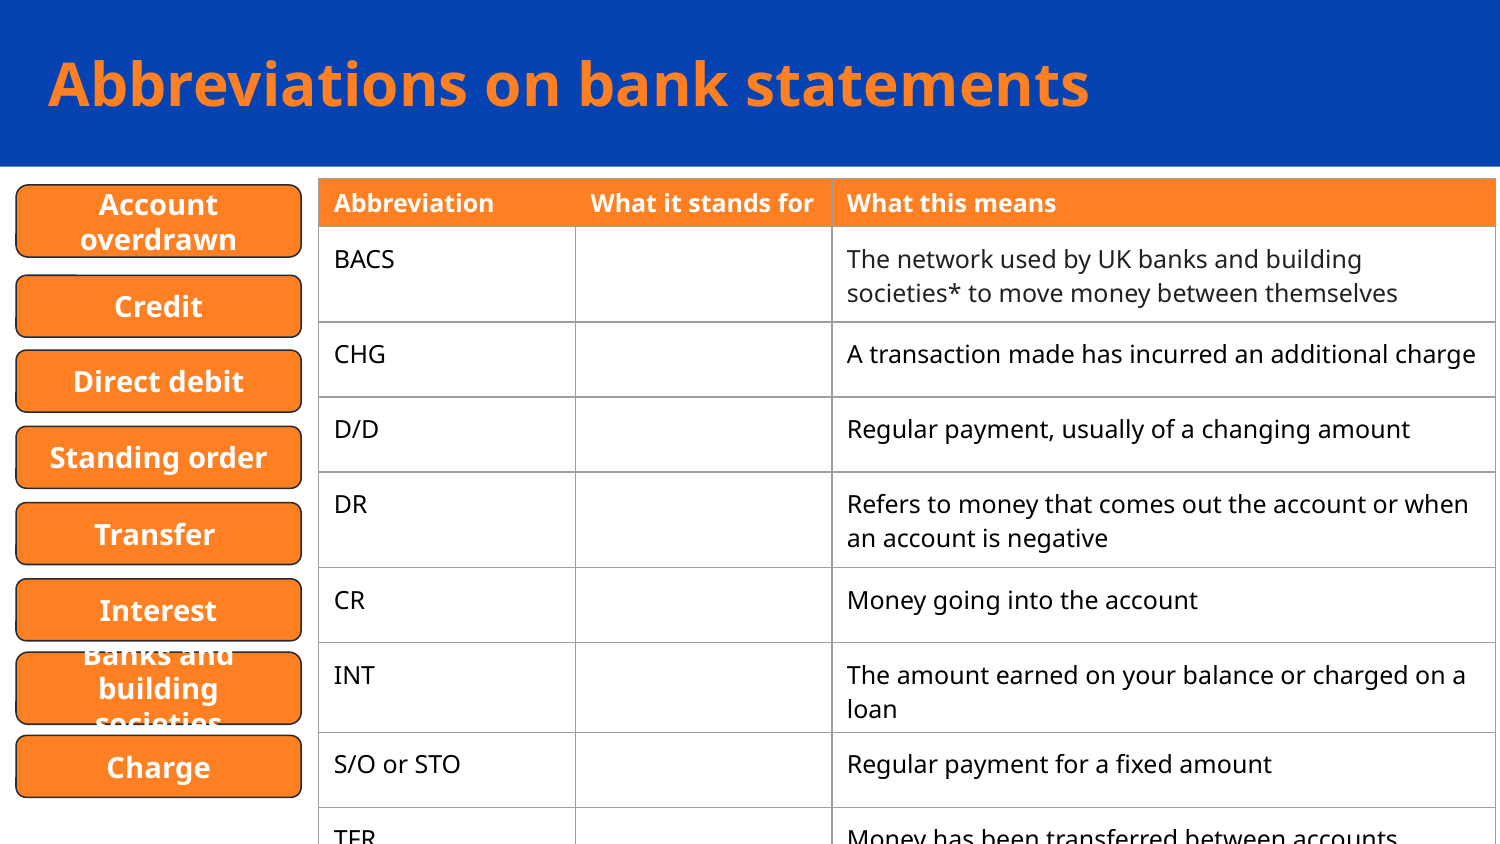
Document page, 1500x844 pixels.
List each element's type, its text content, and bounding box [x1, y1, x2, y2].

table_cell TFR [319, 808, 575, 844]
table_cell CR [319, 568, 575, 642]
table_cell DR [319, 473, 575, 567]
table_cell [576, 323, 831, 396]
table_cell A transaction made has incurred an additional charge [833, 323, 1495, 396]
table_cell [576, 808, 831, 844]
table_cell S/O or STO [319, 733, 575, 807]
table_cell CHG [319, 323, 575, 396]
table_cell Refers to money that comes out the account or when an account is negative [833, 473, 1495, 567]
text_box Credit [16, 275, 302, 338]
table_cell [576, 733, 831, 807]
table_cell INT [319, 643, 575, 732]
table_cell [576, 227, 831, 321]
table_cell BACS [319, 227, 575, 321]
table_cell Regular payment, usually of a changing amount [833, 398, 1495, 471]
table_header What this means [833, 179, 1495, 226]
text_box Match the key term to the abbreviation and definition [310, 166, 1500, 242]
table_cell [576, 398, 831, 471]
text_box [15, 349, 302, 798]
table_cell [576, 473, 831, 567]
table_cell The network used by UK banks and building societies* to move money between themselves [833, 227, 1495, 321]
table_cell [576, 643, 831, 732]
text_box Account overdrawn [16, 184, 302, 258]
title Abbreviations on bank statements [33, 39, 1303, 125]
table_header Abbreviation [319, 179, 575, 226]
table_cell D/D [319, 398, 575, 471]
table_cell [576, 568, 831, 642]
table_cell The amount earned on your balance or charged on a loan [833, 643, 1495, 732]
table_header What it stands for [576, 179, 831, 226]
table_cell Money has been transferred between accounts [833, 808, 1495, 844]
table_cell Money going into the account [833, 568, 1495, 642]
table_cell Regular payment for a fixed amount [833, 733, 1495, 807]
